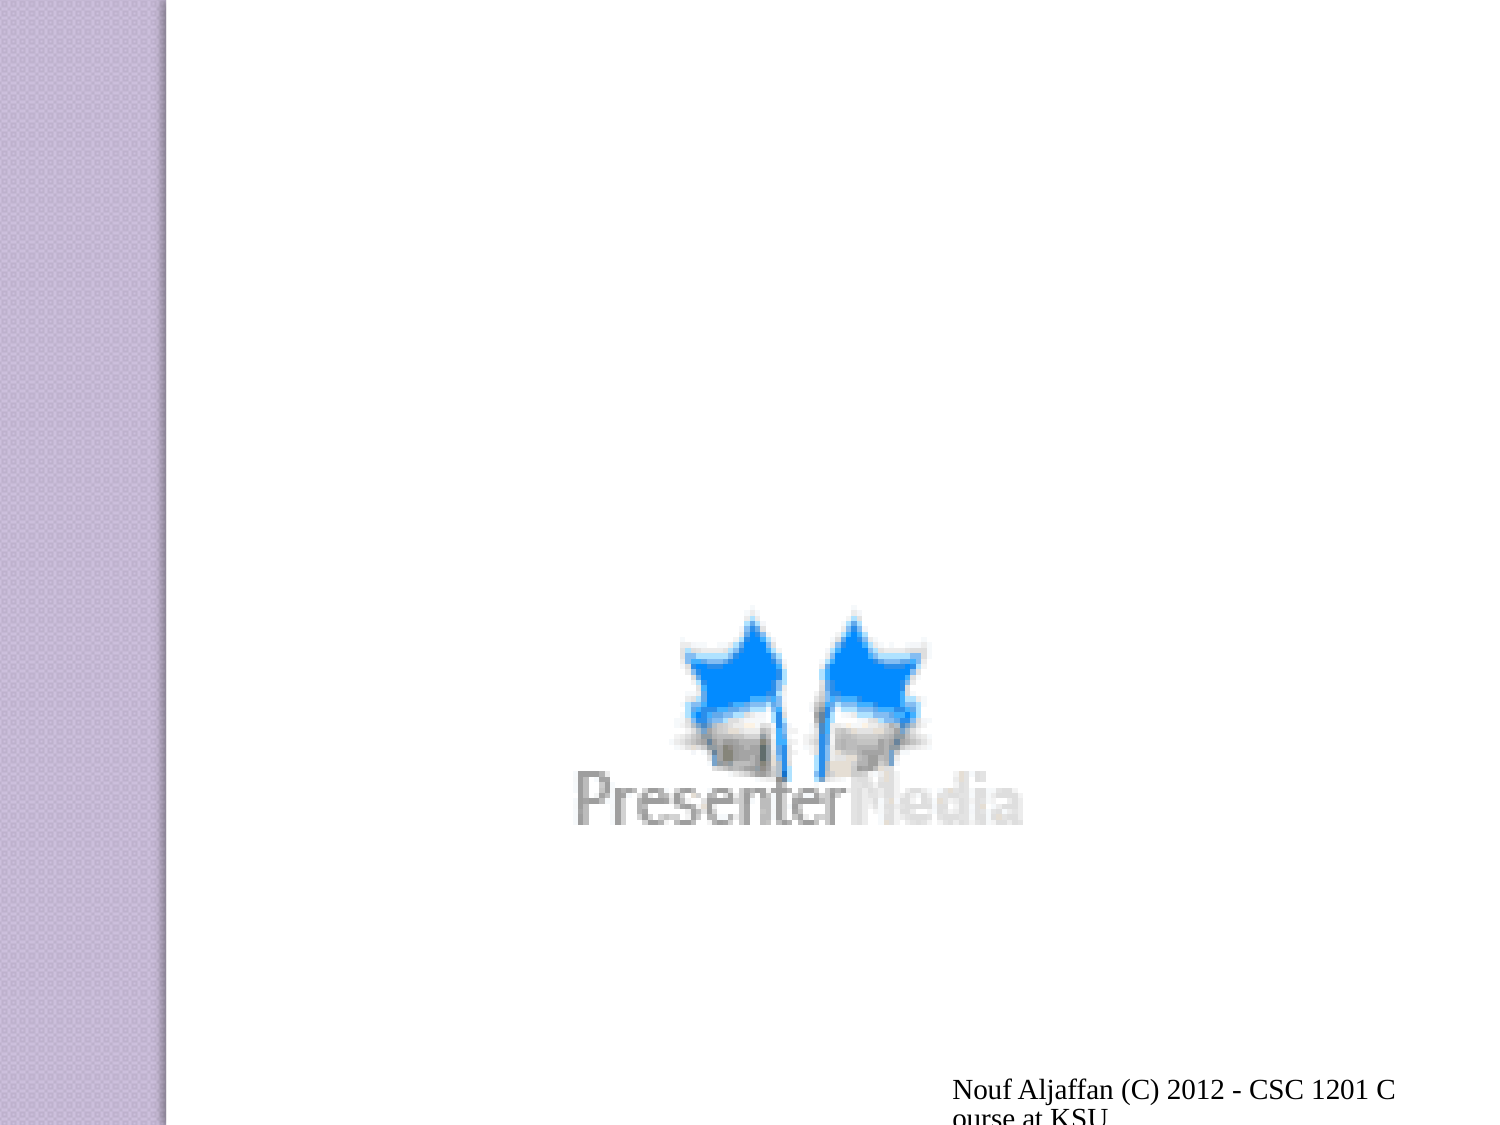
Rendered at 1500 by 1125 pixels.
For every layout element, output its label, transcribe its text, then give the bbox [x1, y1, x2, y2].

picture [513, 283, 1104, 874]
footer Nouf Aljaffan (C) 2012 - CSC 1201 Course at KSU [937, 1034, 1413, 1113]
